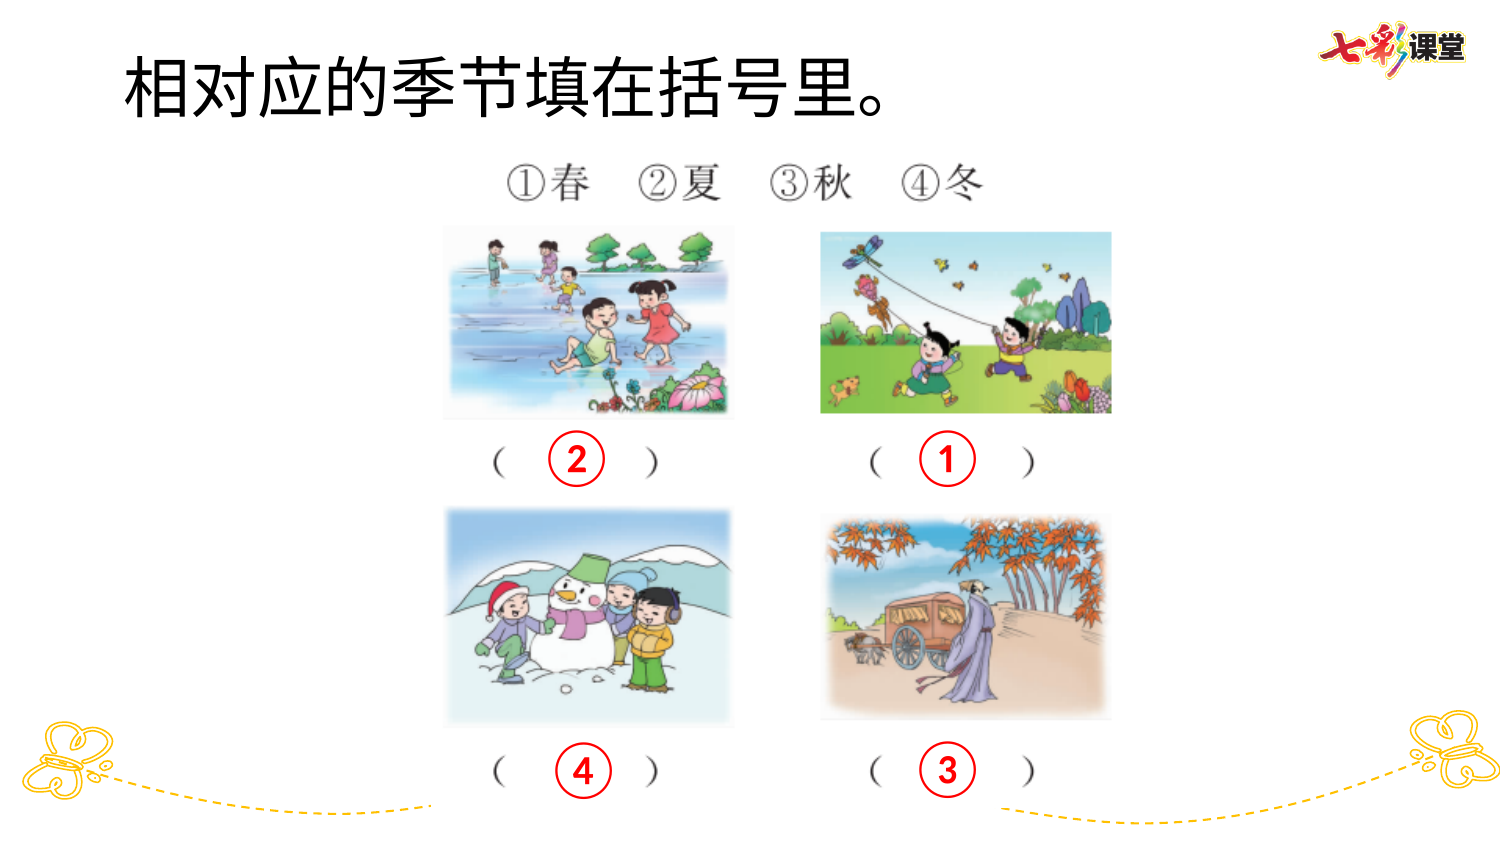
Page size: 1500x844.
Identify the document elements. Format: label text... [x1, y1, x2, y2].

picture [431, 143, 1140, 808]
picture [1316, 20, 1468, 80]
text_box 相对应的季节填在括号里。 [109, 38, 1046, 134]
